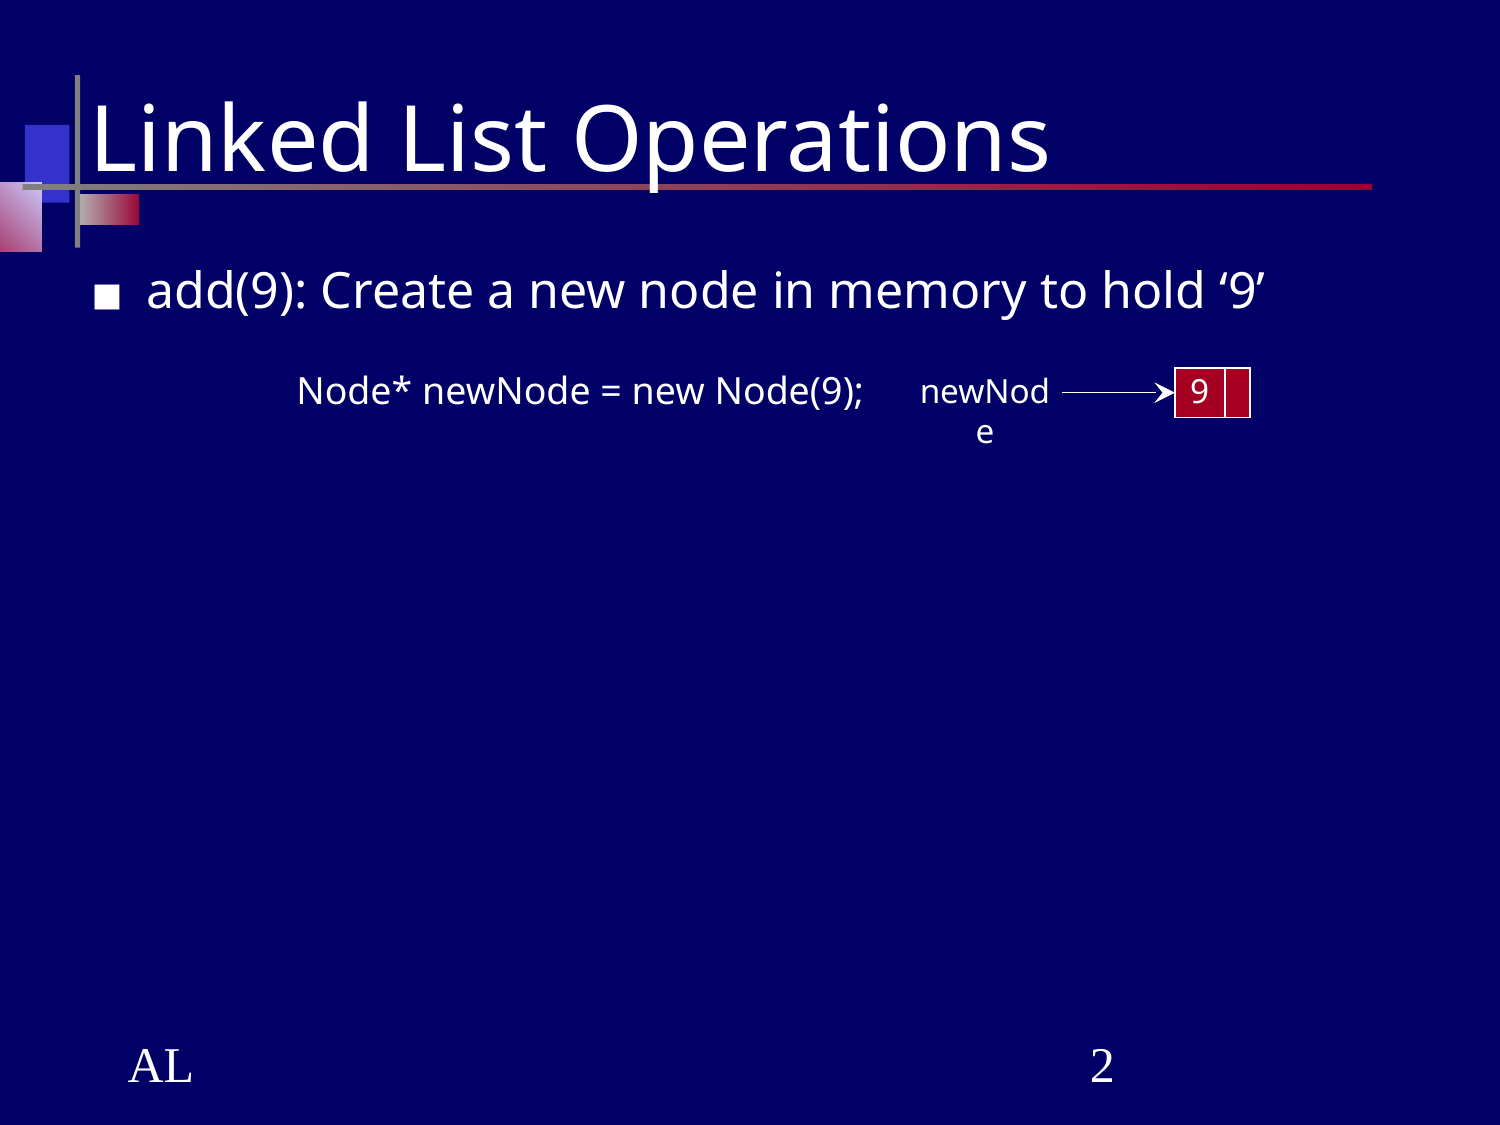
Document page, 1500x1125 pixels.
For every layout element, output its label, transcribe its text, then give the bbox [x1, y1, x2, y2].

slide_number AL [112, 1025, 425, 1100]
title Linked List Operations [74, 59, 1425, 210]
list add(9): Create a new node in memory to hold ‘9’ Node* newNode = new Node(9); [75, 262, 1425, 525]
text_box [899, 362, 1251, 418]
slide_number ‹#› [1074, 1025, 1388, 1100]
